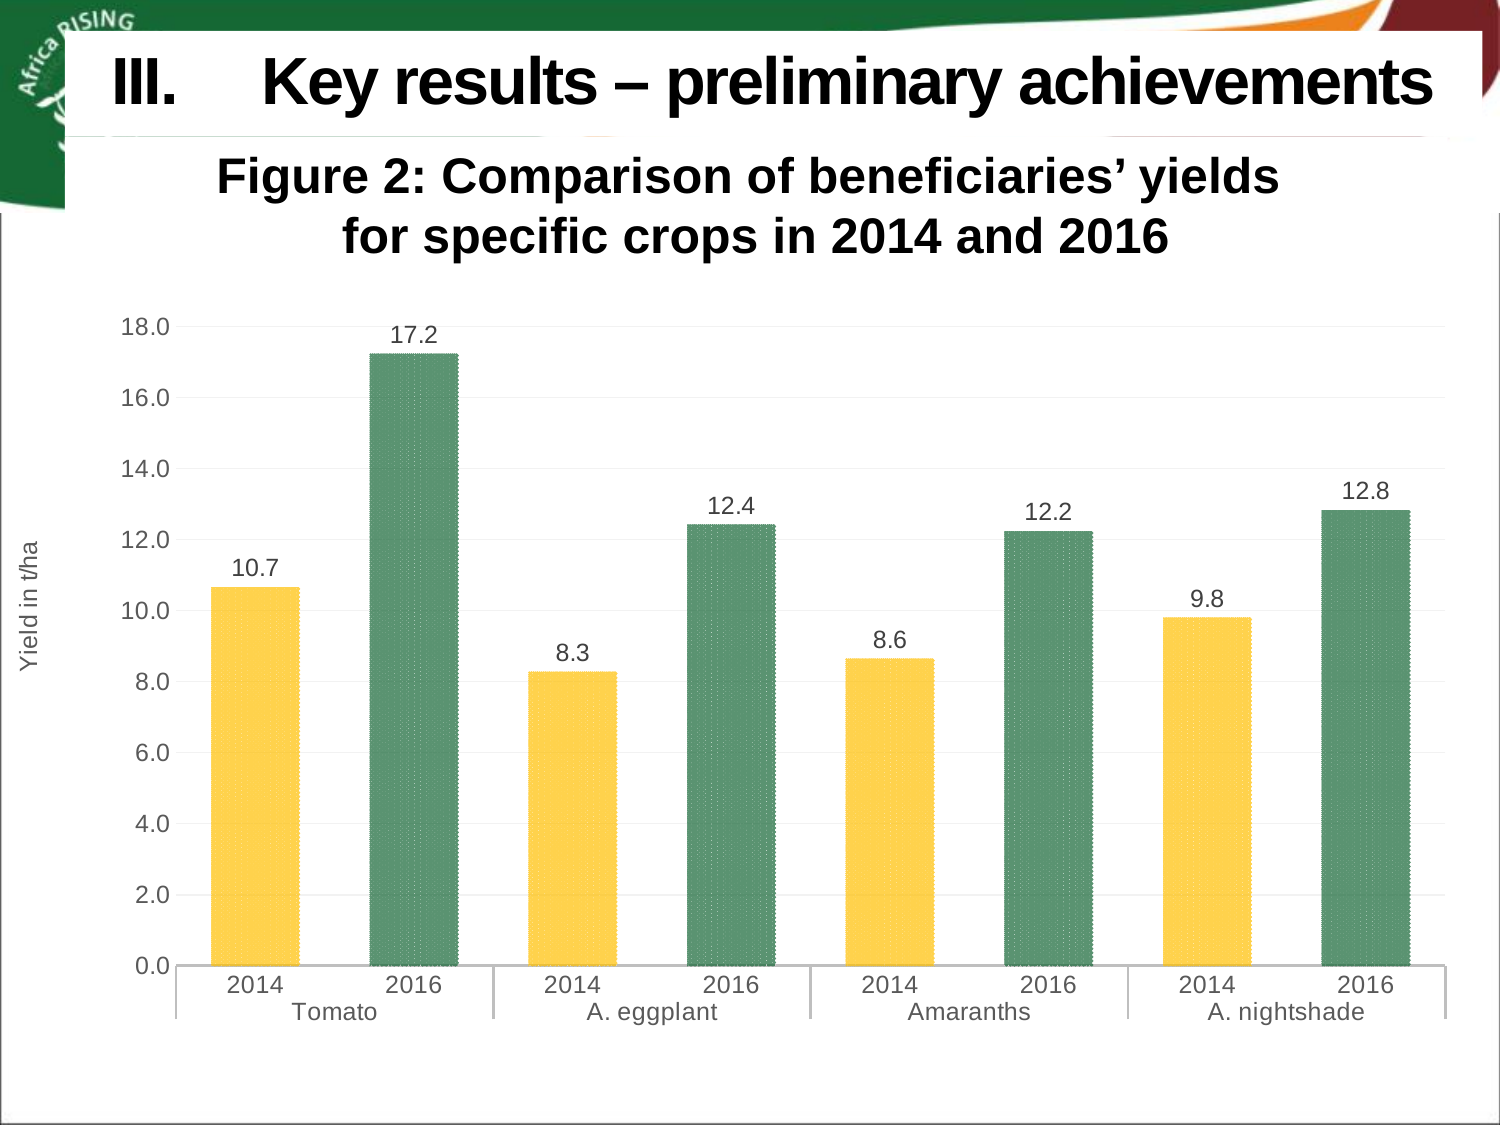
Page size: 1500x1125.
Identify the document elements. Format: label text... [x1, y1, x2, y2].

chart [0, 272, 1483, 1125]
text_box III. Key results – preliminary achievements [64, 30, 1483, 137]
text_box Figure 2: Comparison of beneficiaries’ yields for specific crops in 2014 and 2016 [64, 136, 1447, 265]
picture [0, 0, 1500, 1125]
